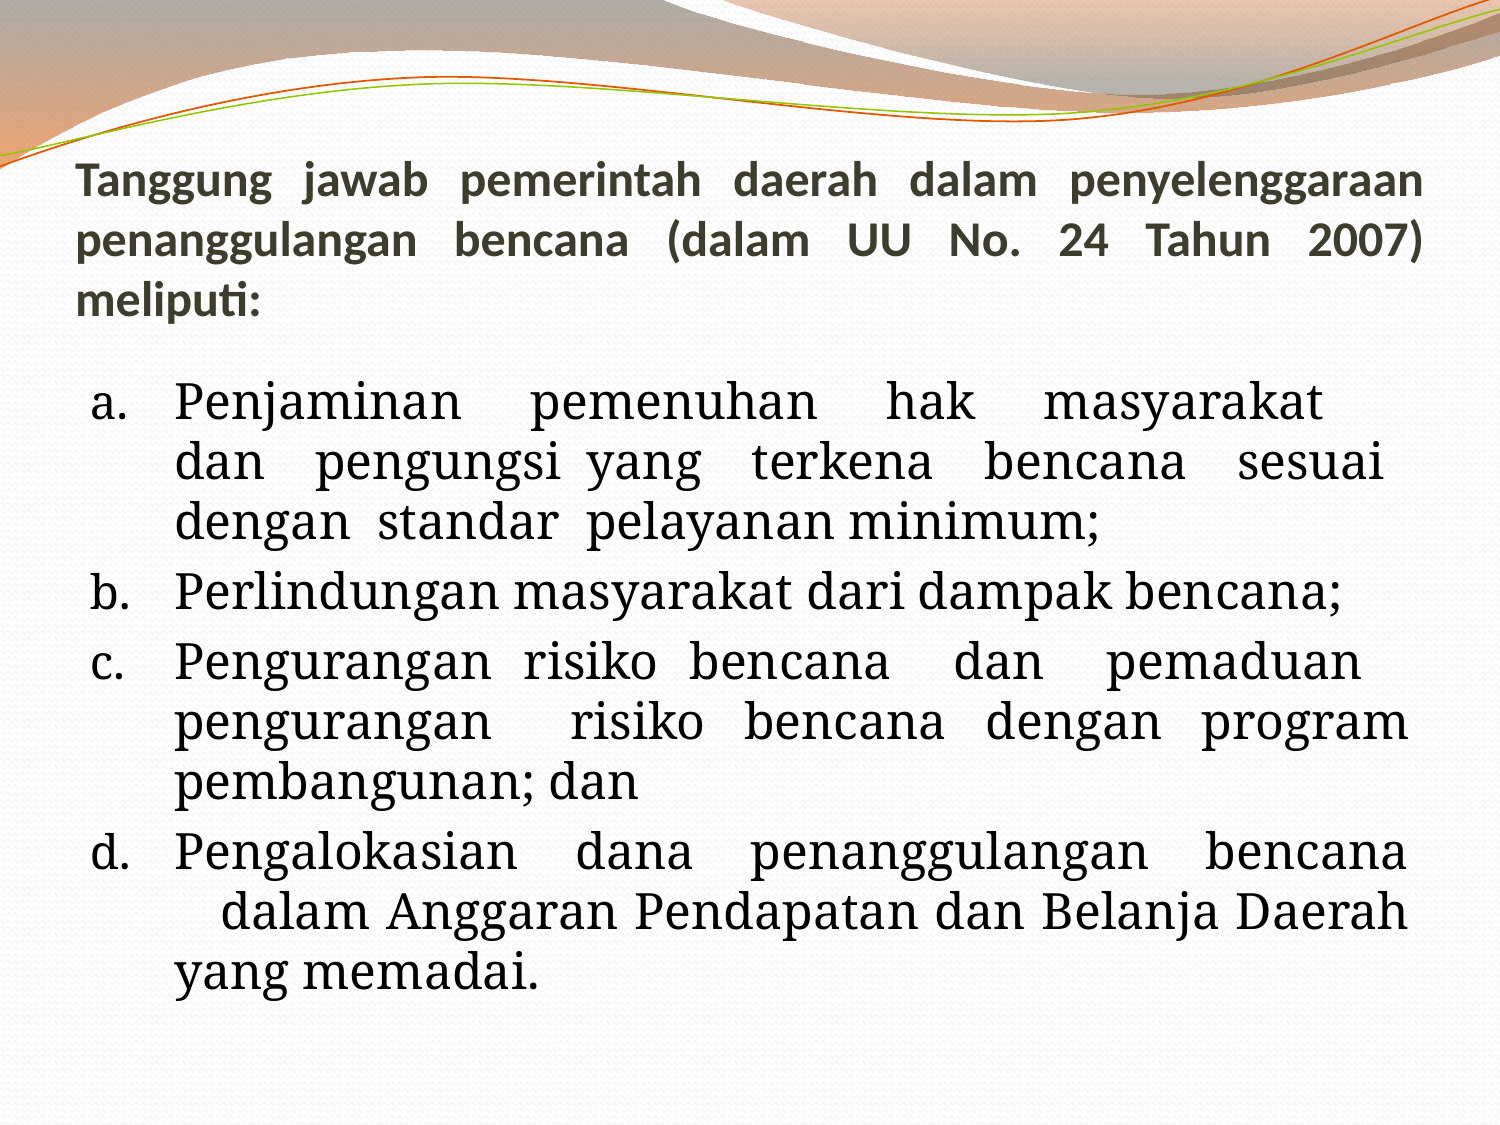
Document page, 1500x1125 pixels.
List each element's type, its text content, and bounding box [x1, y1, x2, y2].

title Tanggung jawab pemerintah daerah dalam penyelenggaraan penanggulangan bencana (dalam UU No. 24 Tahun 2007) meliputi: [75, 137, 1425, 327]
list Penjaminan pemenuhan hak masyarakat dan pengungsi yang terkena bencana sesuai dengan standar pelayanan minimum; Perlindungan masyarakat dari dampak bencana; Pengurangan risiko bencana dan pemaduan pengurangan risiko bencana dengan program pembangunan; dan Pengalokasian dana penanggulangan bencana dalam Anggaran Pendapatan dan Belanja Daerah yang memadai. [75, 362, 1425, 1083]
